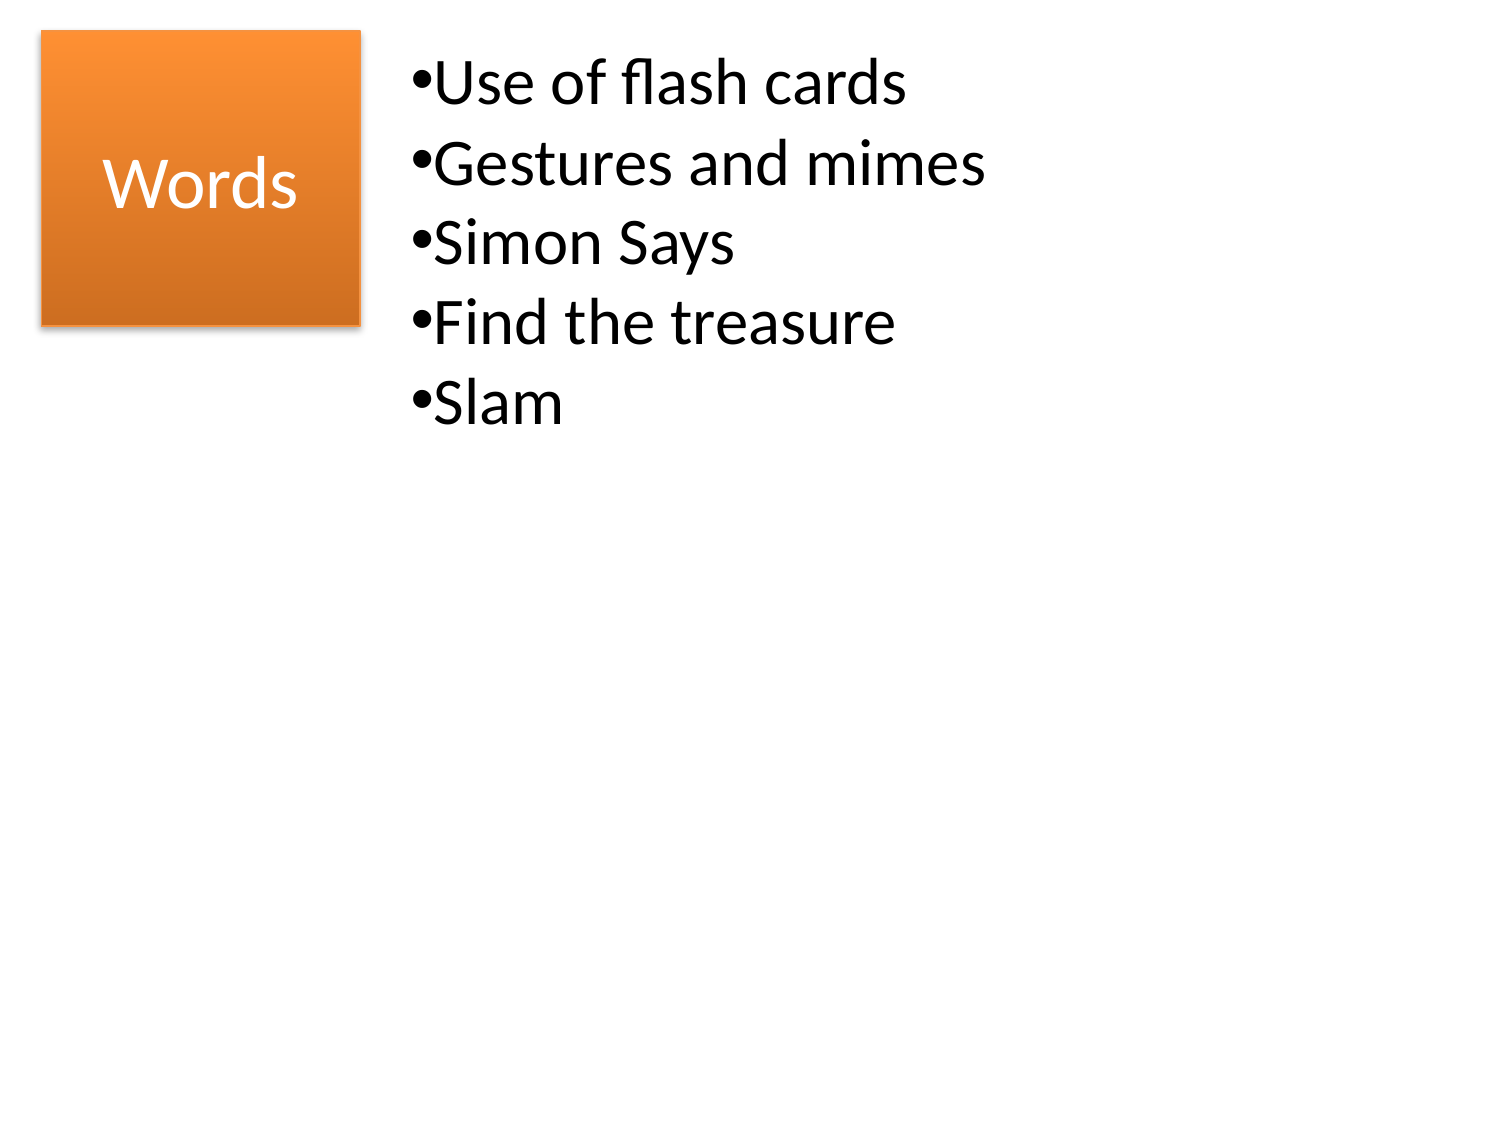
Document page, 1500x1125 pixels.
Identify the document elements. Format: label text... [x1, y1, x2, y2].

text_box Words [41, 30, 361, 327]
text_box Use of flash cards Gestures and mimes Simon Says Find the treasure Slam [395, 30, 1002, 686]
